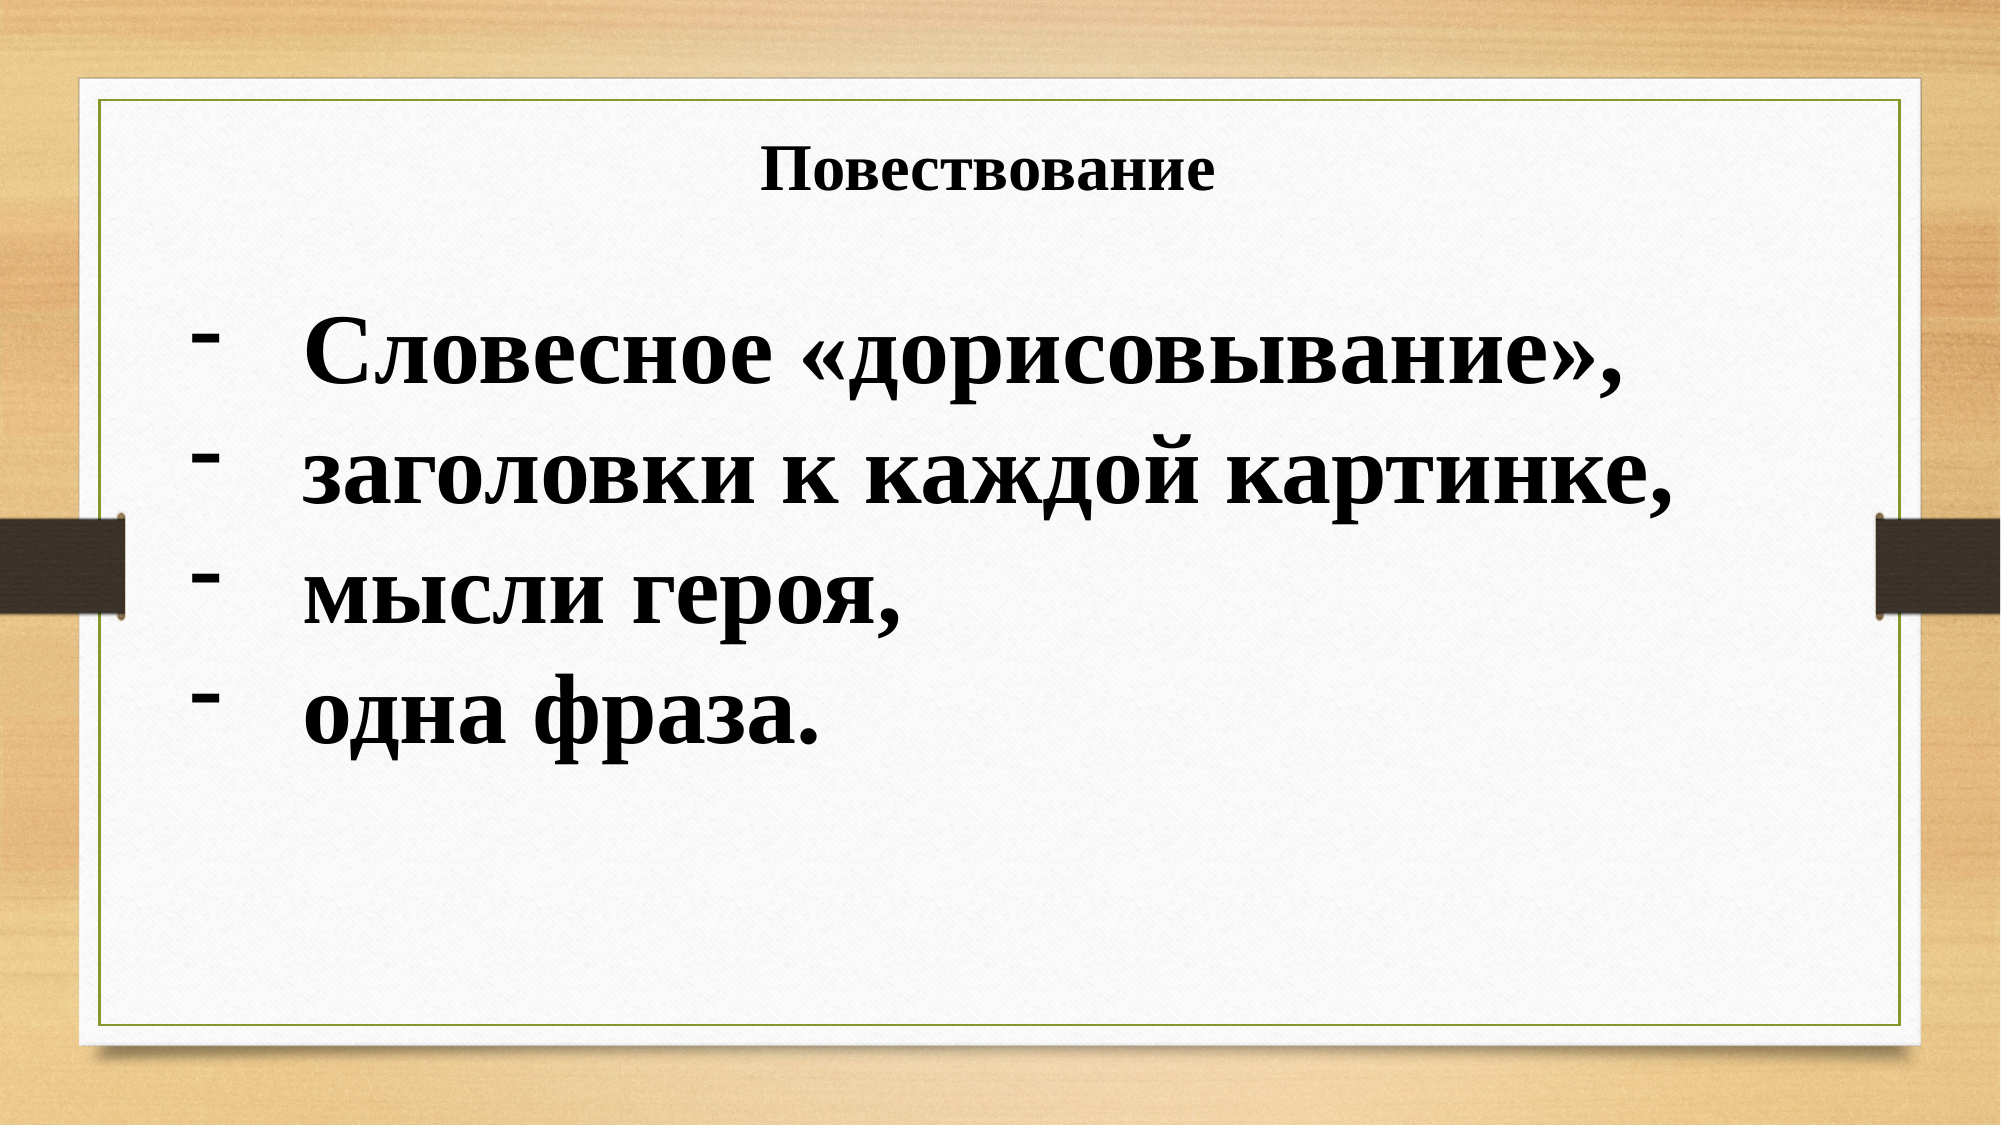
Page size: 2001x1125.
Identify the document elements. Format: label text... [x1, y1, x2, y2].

picture [0, 0, 2001, 1125]
text_box Повествование Словесное «дорисовывание», заголовки к каждой картинке, мысли героя, одна фраза. [175, 116, 1802, 771]
